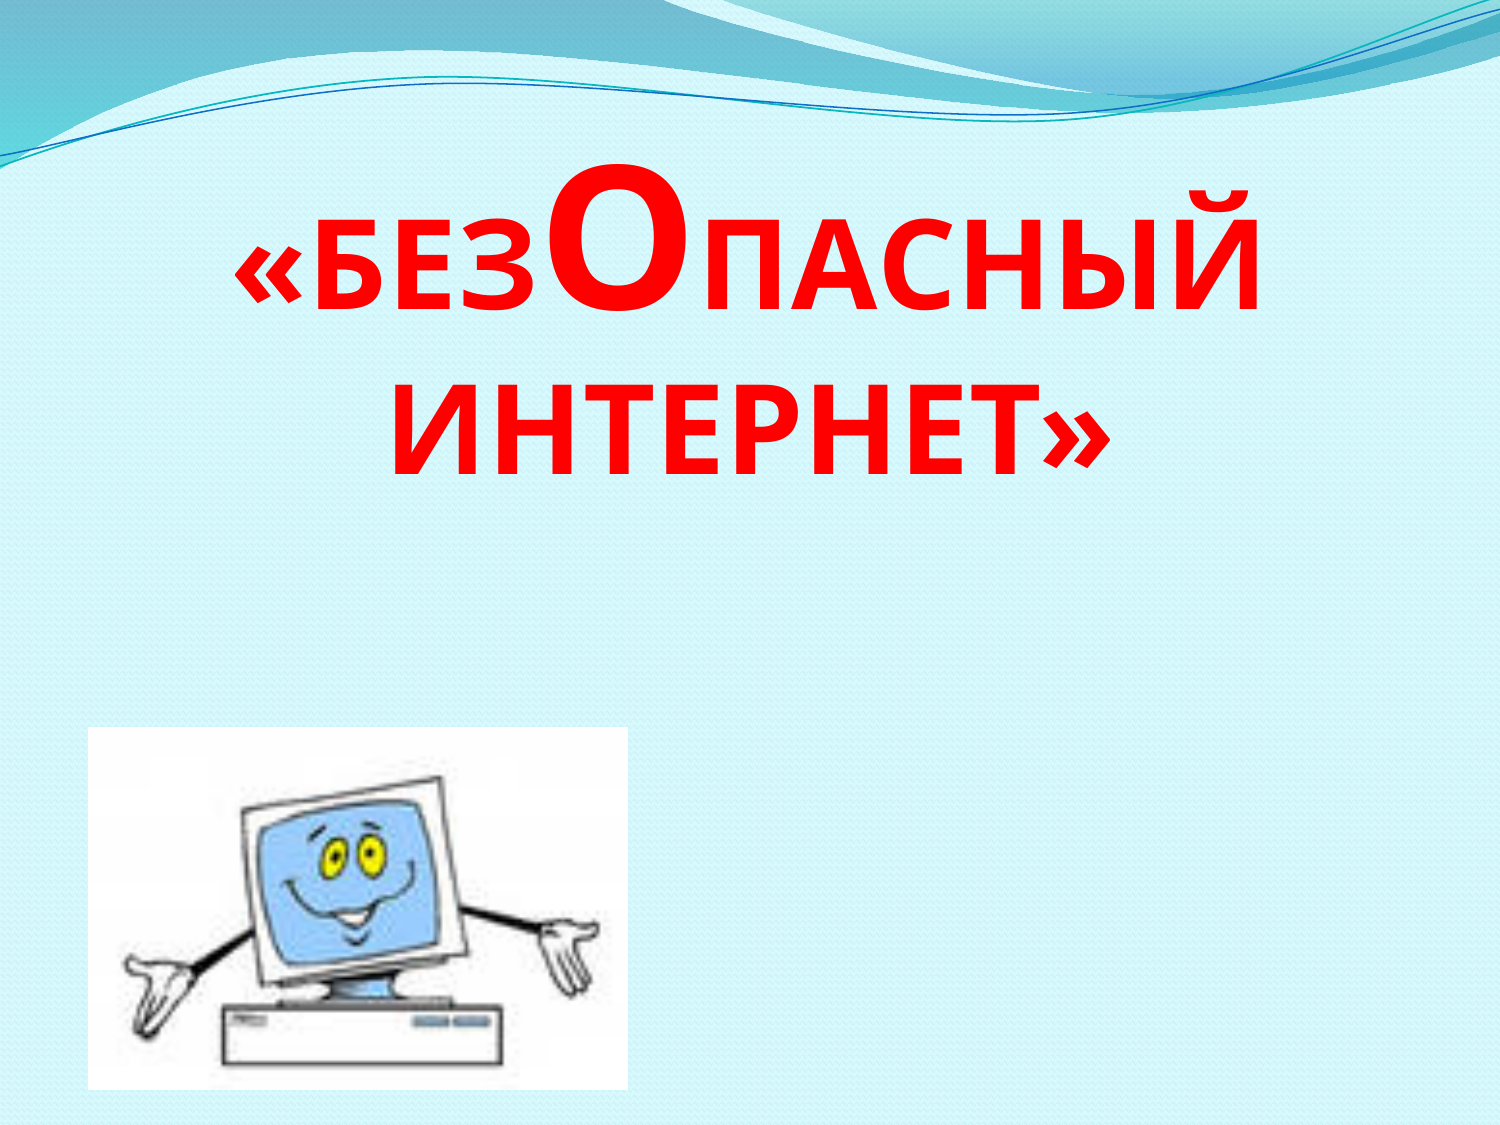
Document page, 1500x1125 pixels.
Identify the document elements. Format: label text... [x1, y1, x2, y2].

picture [88, 727, 628, 1090]
text_box «Безопасный интернет» [29, 101, 1471, 507]
